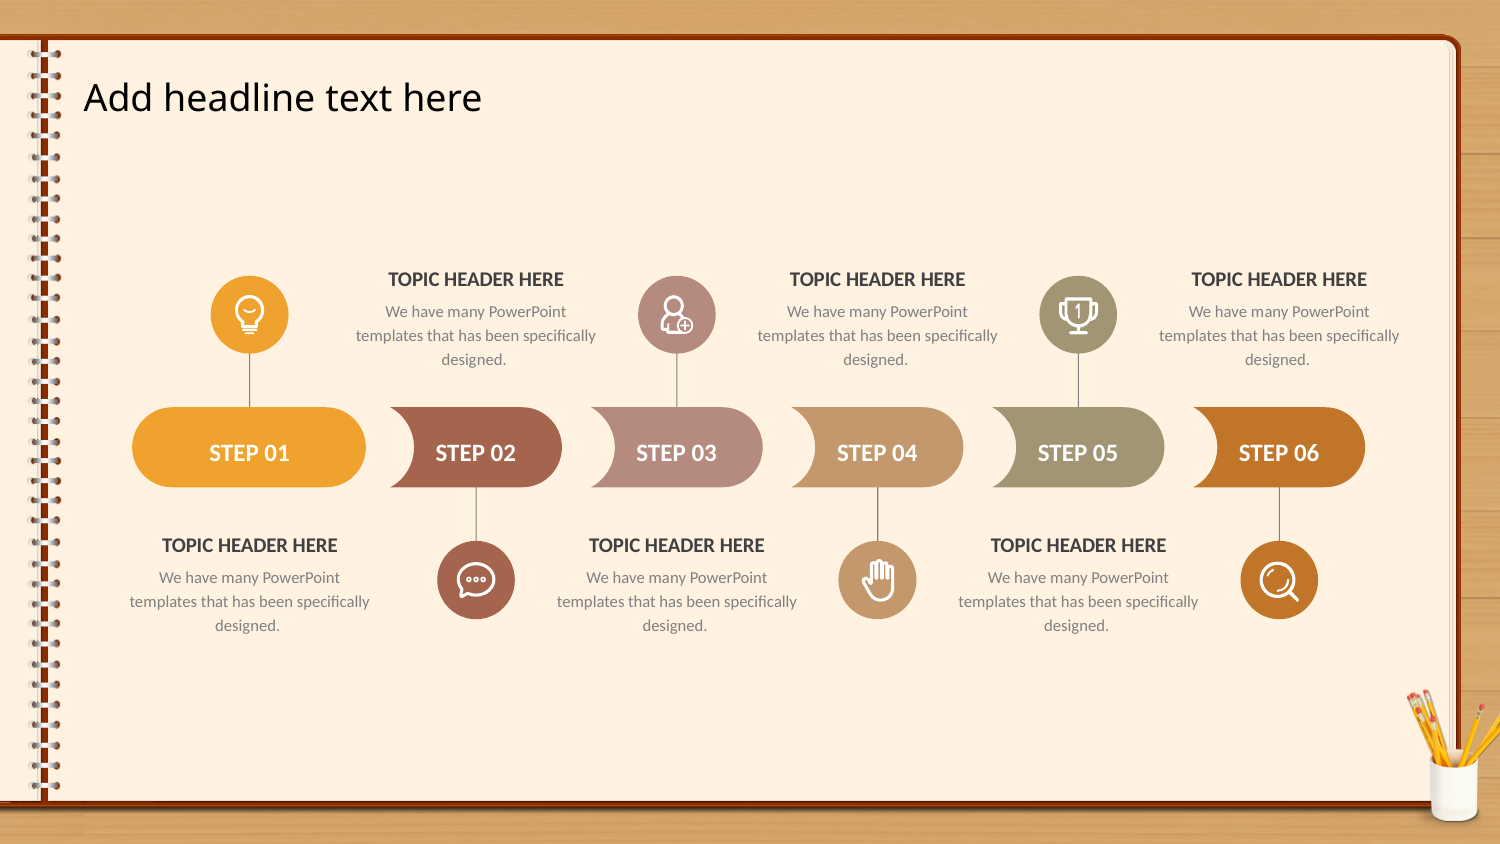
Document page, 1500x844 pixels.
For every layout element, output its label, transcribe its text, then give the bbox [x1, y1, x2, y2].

text_box TOPIC HEADER HERE We have many PowerPoint templates that has been specifically designed. [129, 527, 370, 636]
text_box [1193, 407, 1366, 488]
text_box TOPIC HEADER HERE We have many PowerPoint templates that has been specifically designed. [355, 261, 597, 370]
text_box [1039, 275, 1118, 354]
text_box STEP 03 [618, 430, 736, 467]
text_box [390, 407, 562, 488]
text_box [861, 558, 895, 602]
text_box STEP 04 [819, 430, 936, 467]
text_box STEP 01 [191, 430, 308, 467]
text_box [838, 540, 917, 620]
text_box [992, 407, 1165, 488]
text_box [591, 407, 763, 488]
text_box [791, 407, 964, 488]
text_box [1259, 561, 1299, 602]
text_box [132, 407, 366, 488]
text_box [638, 275, 716, 354]
text_box Add headline text here [83, 74, 604, 120]
text_box [235, 294, 265, 331]
text_box STEP 06 [1221, 430, 1338, 467]
text_box TOPIC HEADER HERE We have many PowerPoint templates that has been specifically designed. [556, 527, 798, 636]
text_box [456, 562, 496, 599]
text_box TOPIC HEADER HERE We have many PowerPoint templates that has been specifically designed. [1159, 261, 1400, 370]
text_box [210, 275, 289, 354]
text_box TOPIC HEADER HERE We have many PowerPoint templates that has been specifically designed. [757, 261, 999, 370]
text_box [660, 295, 694, 334]
text_box TOPIC HEADER HERE We have many PowerPoint templates that has been specifically designed. [958, 527, 1199, 636]
picture [0, 0, 1500, 844]
text_box STEP 05 [1020, 430, 1137, 467]
text_box [1059, 297, 1099, 335]
text_box [437, 540, 515, 620]
text_box [1240, 540, 1319, 620]
text_box STEP 02 [417, 430, 535, 467]
